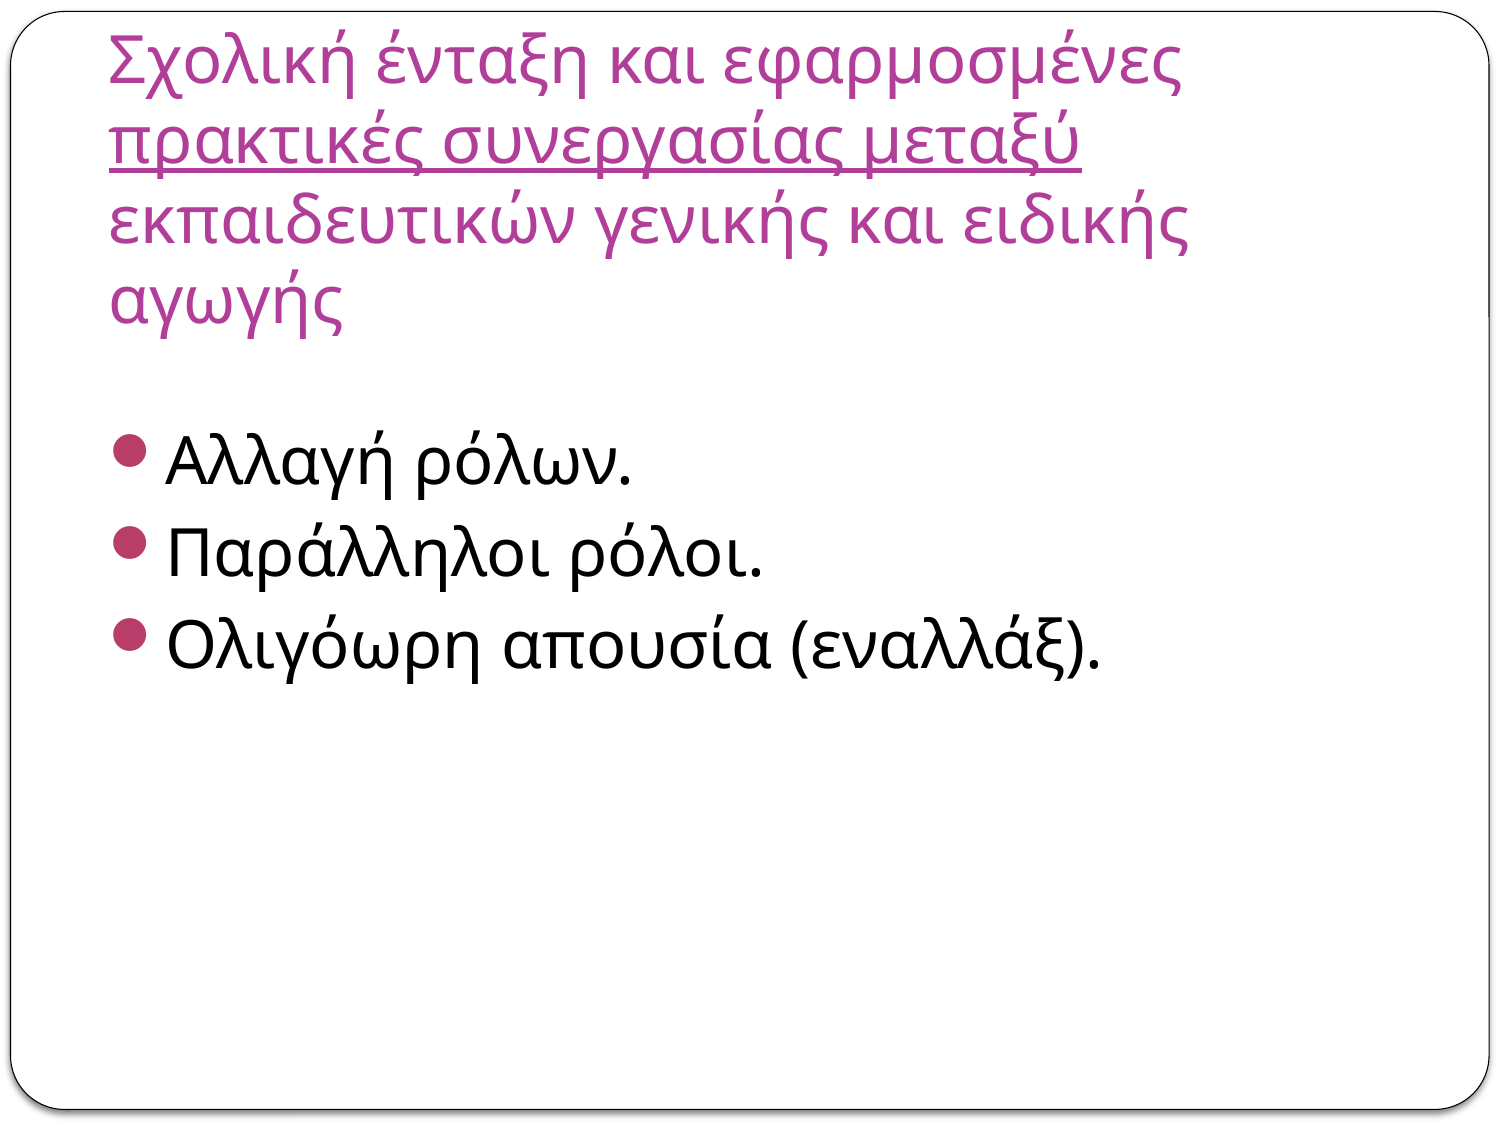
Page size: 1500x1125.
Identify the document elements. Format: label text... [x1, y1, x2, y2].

title Σχολική ένταξη και εφαρμοσμένες πρακτικές συνεργασίας μεταξύ εκπαιδευτικών γενικής και ειδικής αγωγής [93, 62, 1425, 352]
list Αλλαγή ρόλων. Παράλληλοι ρόλοι. Ολιγόωρη απουσία (εναλλάξ). [93, 410, 1425, 1005]
